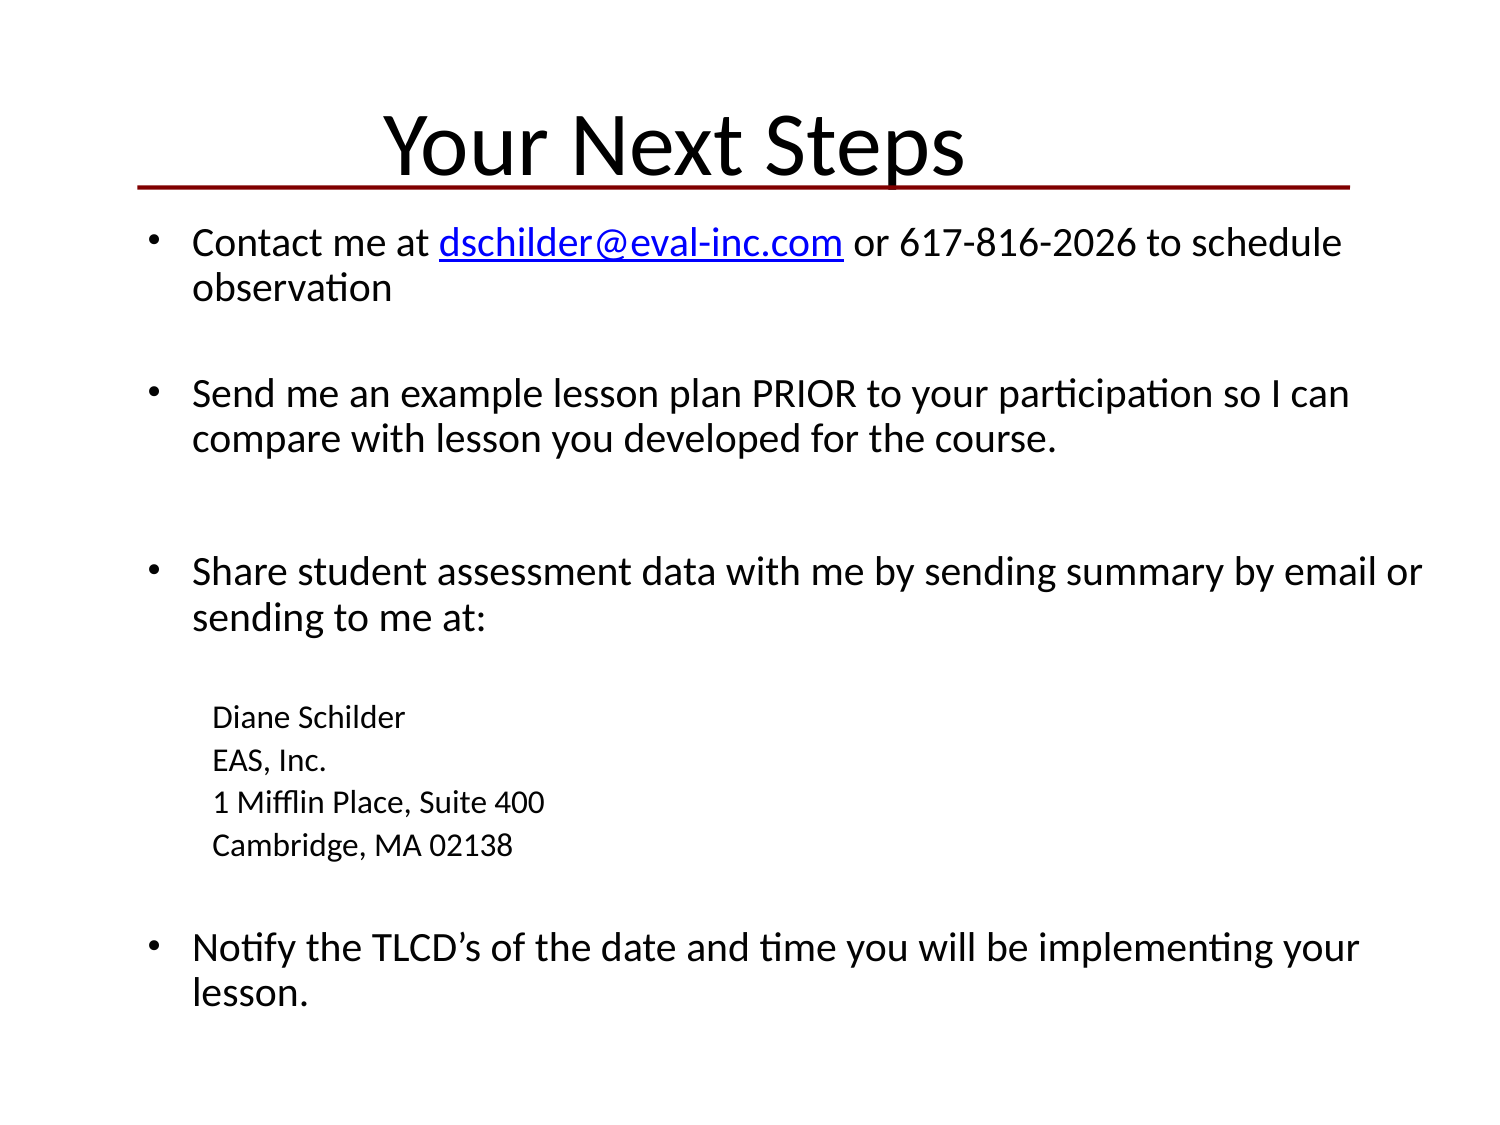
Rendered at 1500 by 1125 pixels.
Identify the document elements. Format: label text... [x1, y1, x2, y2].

list Contact me at dschilder@eval-inc.com or 617-816-2026 to schedule observation Send me an example lesson plan PRIOR to your participation so I can compare with lesson you developed for the course. Share student assessment data with me by sending summary by email or sending to me at: Diane Schilder EAS, Inc. 1 Mifflin Place, Suite 400 Cambridge, MA 02138 Notify the TLCD’s of the date and time you will be implementing your lesson. [93, 212, 1500, 1075]
title Your Next Steps [0, 45, 1350, 233]
